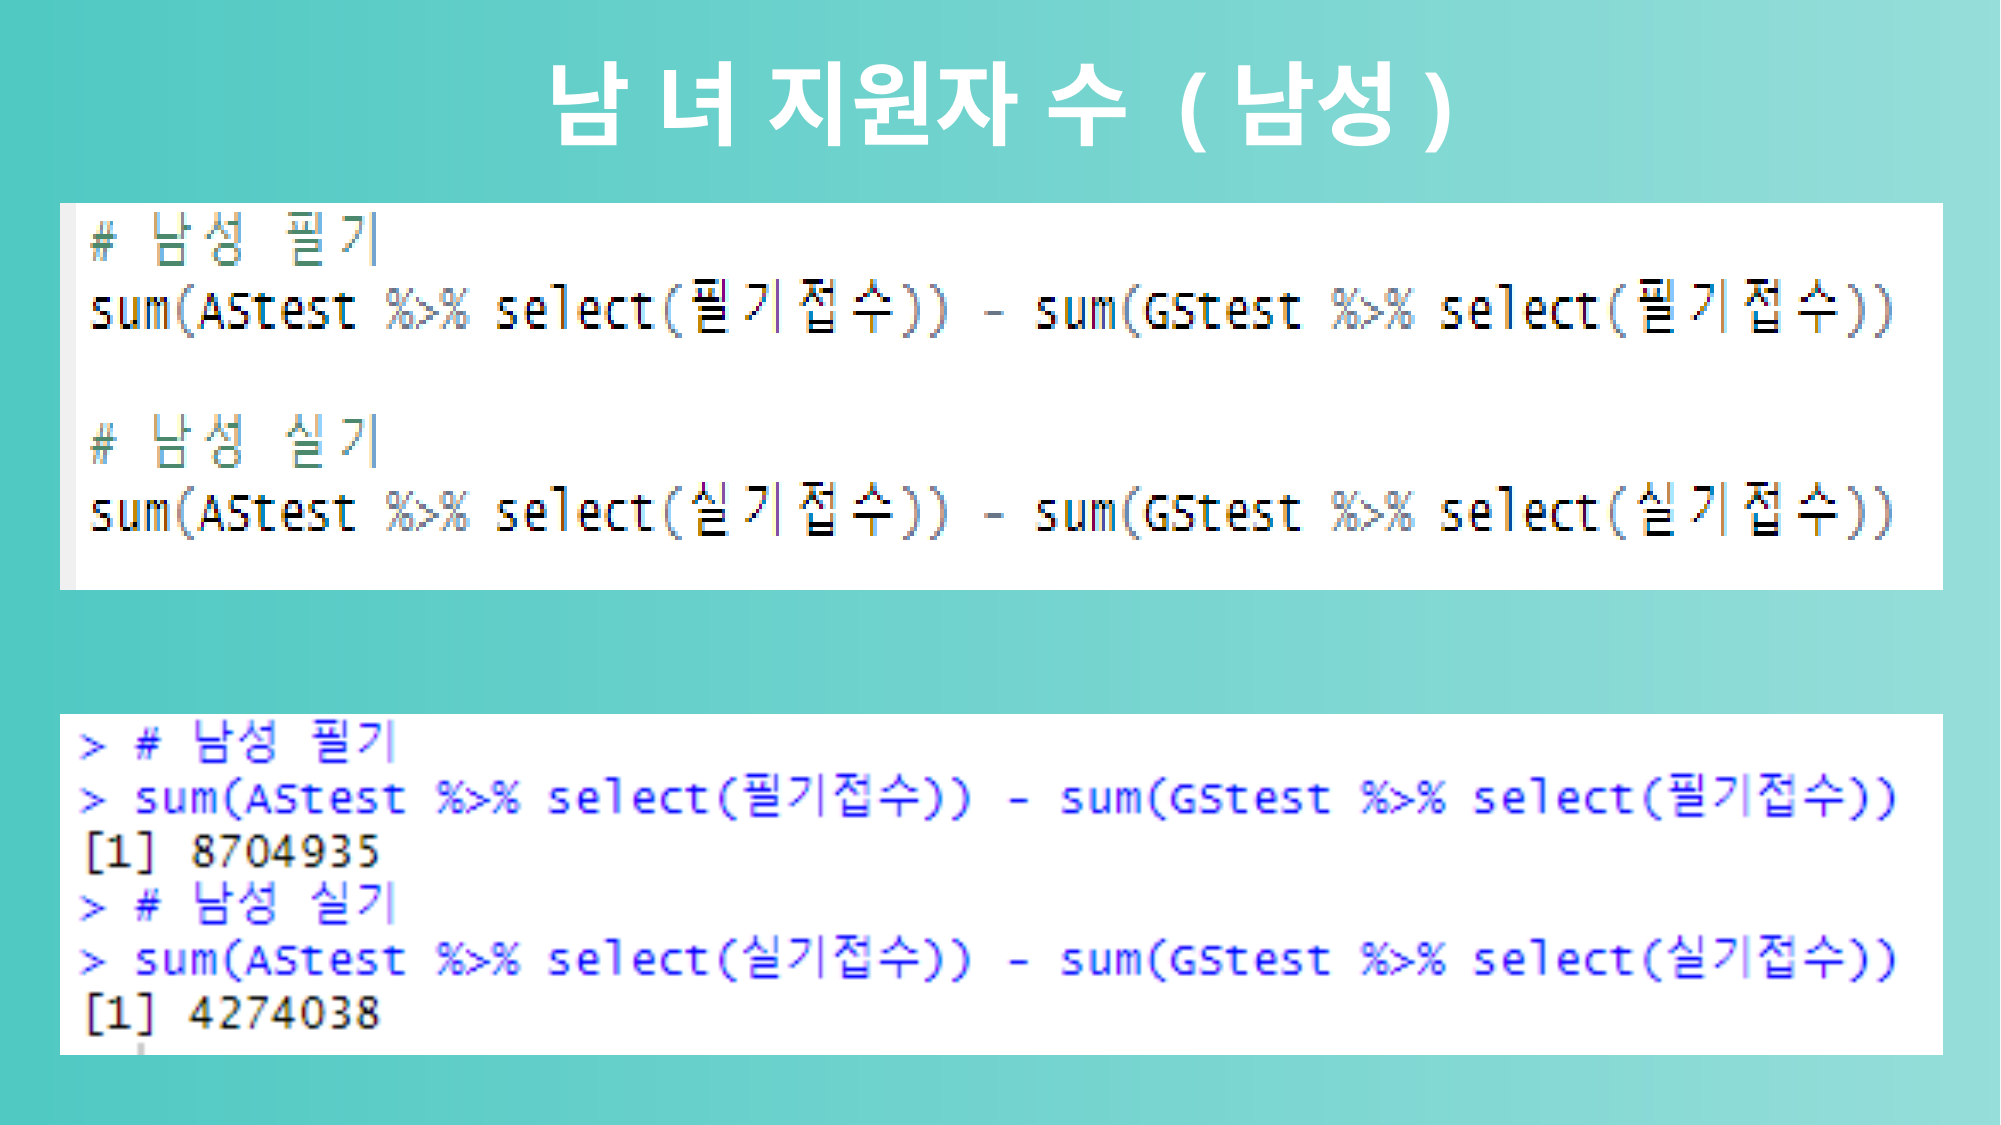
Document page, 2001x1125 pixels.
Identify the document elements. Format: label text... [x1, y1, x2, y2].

text_box 남 녀 지원자 수 (남성) [0, 0, 2000, 218]
picture [0, 0, 2001, 1125]
